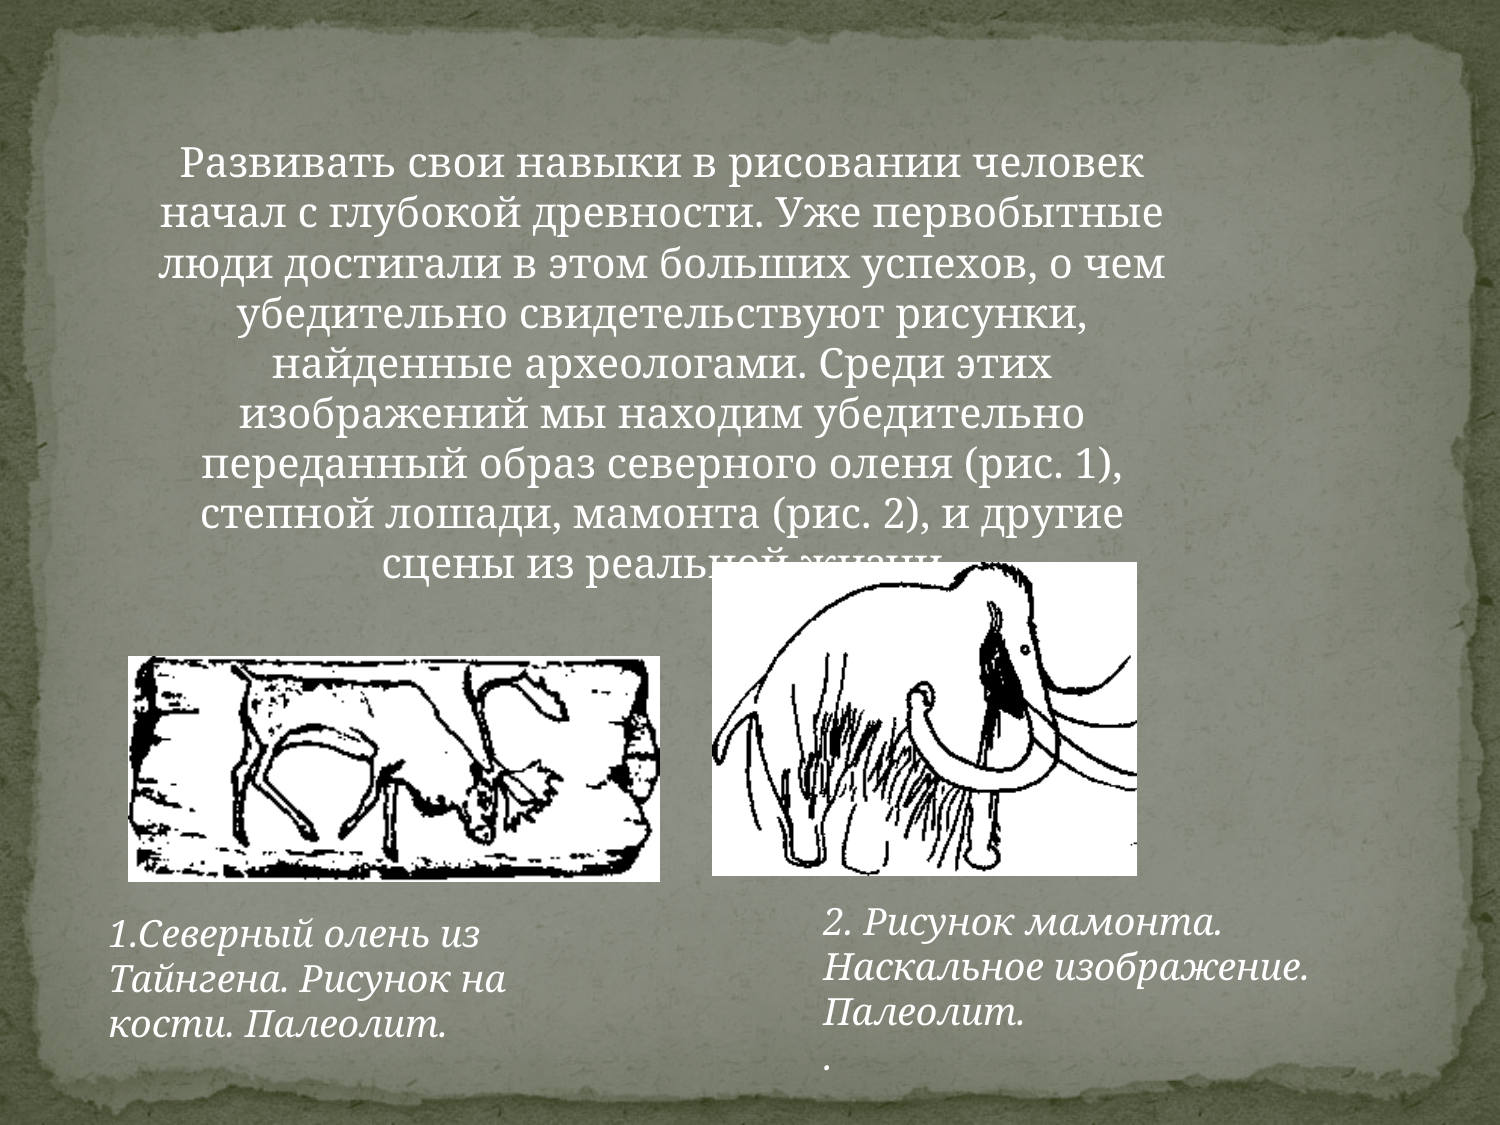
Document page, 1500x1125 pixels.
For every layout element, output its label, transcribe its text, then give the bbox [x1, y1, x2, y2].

text_box 1.Северный олень из Тайнгена. Рисунок на кости. Палеолит. [93, 902, 528, 1053]
text_box Развивать свои навыки в рисовании человек начал с глубокой древности. Уже первобытные люди достигали в этом больших успехов, о чем убедительно свидетельствуют рисунки, найденные археологами. Среди этих изображений мы находим убедительно переданный образ северного оленя (рис. 1), степной лошади, мамонта (рис. 2), и другие сцены из реальной жизни [140, 128, 1184, 594]
text_box 2. Рисунок мамонта. Наскальное изображение. Палеолит. . [808, 890, 1336, 1125]
picture [128, 656, 660, 882]
picture [712, 564, 1137, 876]
